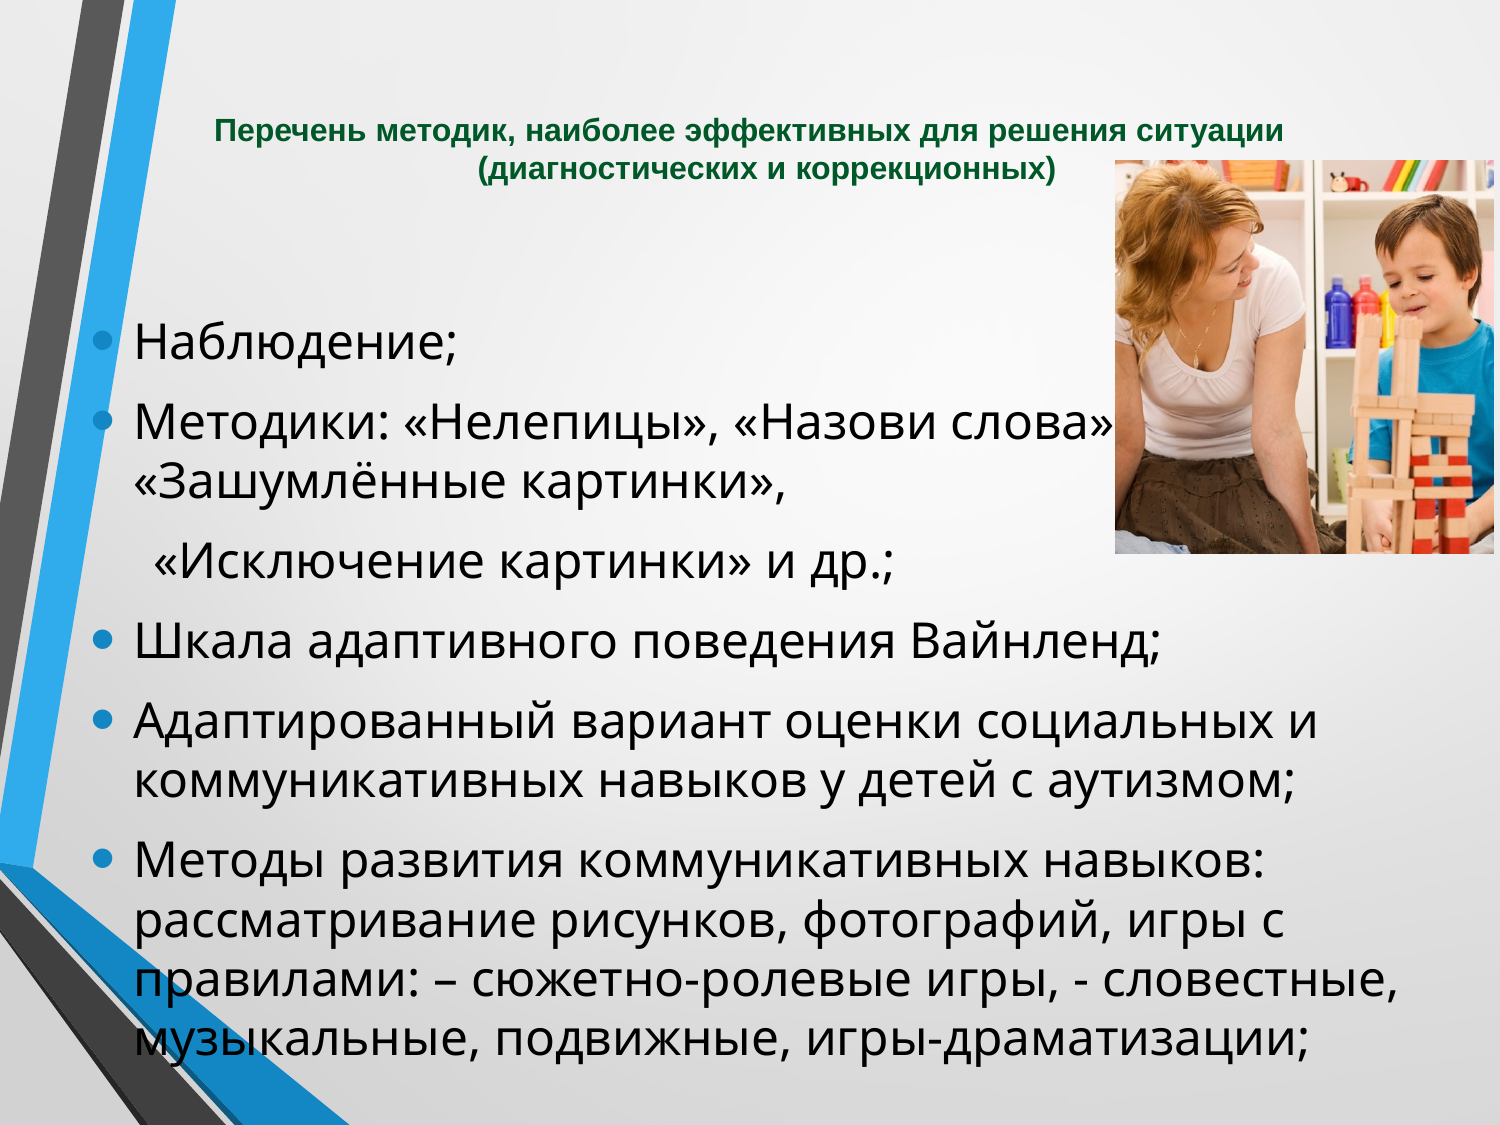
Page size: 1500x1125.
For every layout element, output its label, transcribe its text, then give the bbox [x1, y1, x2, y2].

title Перечень методик, наиболее эффективных для решения ситуации (диагностических и коррекционных) [75, 101, 1425, 233]
list Наблюдение; Методики: «Нелепицы», «Назови слова», «Зашумлённые картинки», «Исключение картинки» и др.; Шкала адаптивного поведения Вайнленд; Адаптированный вариант оценки социальных и коммуникативных навыков у детей с аутизмом; Методы развития коммуникативных навыков: рассматривание рисунков, фотографий, игры с правилами: – сюжетно-ролевые игры, - словестные, музыкальные, подвижные, игры-драматизации; [75, 302, 1425, 1083]
picture [1115, 160, 1495, 554]
